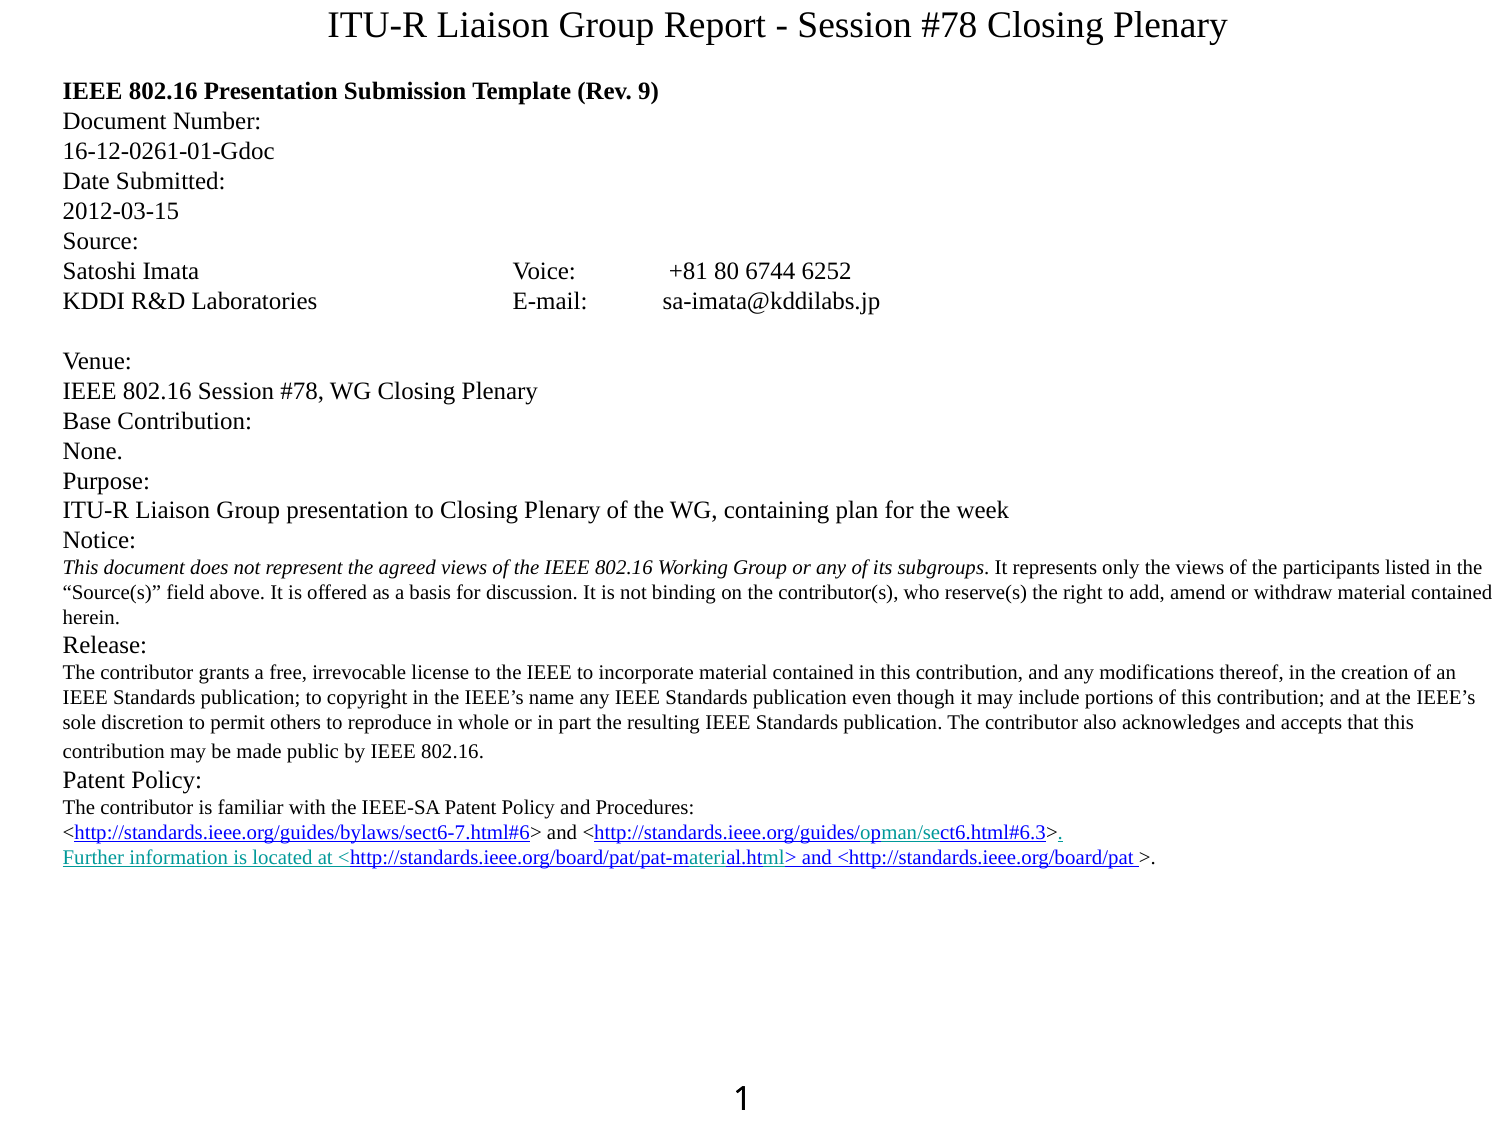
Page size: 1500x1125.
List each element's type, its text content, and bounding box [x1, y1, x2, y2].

text_box ITU-R Liaison Group Report - Session #78 Closing Plenary IEEE 802.16 Presentation Submission Template (Rev. 9) Document Number: 16-12-0261-01-Gdoc Date Submitted: 2012-03-15 Source: Satoshi Imata Voice: +81 80 6744 6252 KDDI R&D Laboratories E-mail: sa-imata@kddilabs.jp Venue: IEEE 802.16 Session #78, WG Closing Plenary Base Contribution: None. Purpose: ITU-R Liaison Group presentation to Closing Plenary of the WG, containing plan for the week Notice: This document does not represent the agreed views of the IEEE 802.16 Working Group or any of its subgroups. It represents only the views of the participants listed in the “Source(s)” field above. It is offered as a basis for discussion. It is not binding on the contributor(s), who reserve(s) the right to add, amend or withdraw material contained herein. Release: The contributor grants a free, irrevocable license to the IEEE to incorporate material contained in this contribution, and any modifications thereof, in the creation of an IEEE Standards publication; to copyright in the IEEE’s name any IEEE Standards publication even though it may include portions of this contribution; and at the IEEE’s sole discretion to permit others to reproduce in whole or in part the resulting IEEE Standards publication. The contributor also acknowledges and accepts that this contribution may be made public by IEEE 802.16. Patent Policy: The contributor is familiar with the IEEE-SA Patent Policy and Procedures: <http://standards.ieee.org/guides/bylaws/sect6-7.html#6> and <http://standards.ieee.org/guides/opman/sect6.html#6.3>. Further information is located at <http://standards.ieee.org/board/pat/pat-material.html> and <http://standards.ieee.org/board/pat >. [0, 0, 1500, 888]
